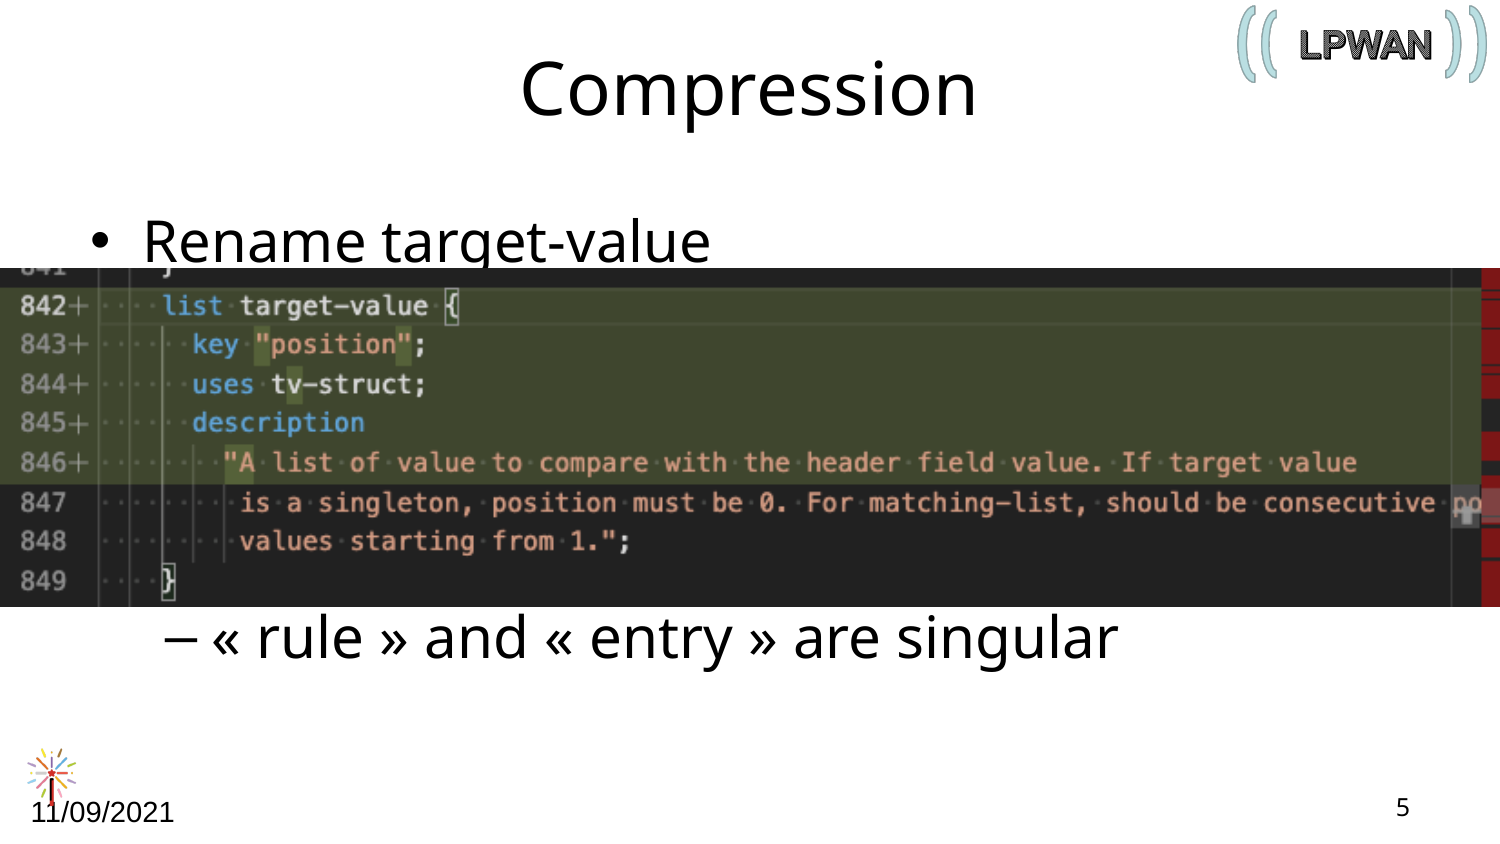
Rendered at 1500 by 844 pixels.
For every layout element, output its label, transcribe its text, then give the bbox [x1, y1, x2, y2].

picture [0, 268, 1500, 607]
picture [15, 739, 88, 813]
slide_number 5 [1286, 785, 1425, 831]
text_box « rule » and « entry » are singular [74, 616, 1425, 678]
title Compression [75, 33, 1425, 139]
picture [1237, 5, 1487, 83]
list Rename target-value [75, 196, 1425, 266]
